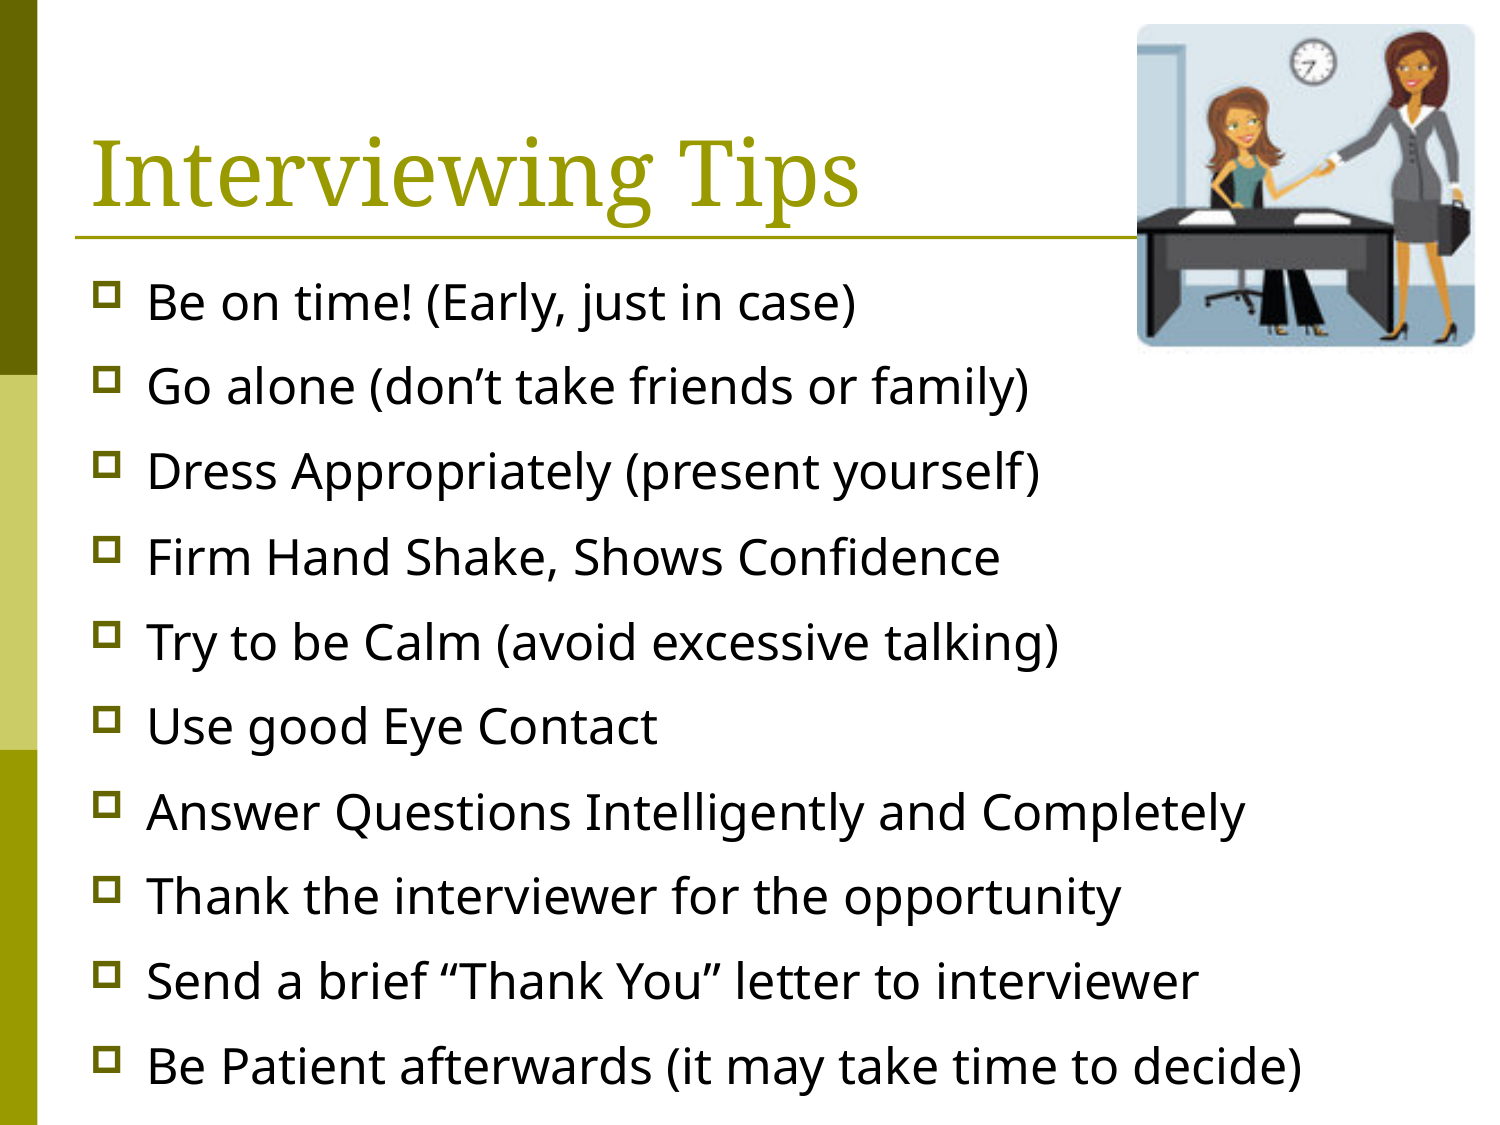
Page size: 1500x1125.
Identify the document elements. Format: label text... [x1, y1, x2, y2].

title Interviewing Tips [74, 45, 1132, 233]
picture [1137, 24, 1480, 354]
list Be on time! (Early, just in case) Go alone (don’t take friends or family) Dress Appropriately (present yourself) Firm Hand Shake, Shows Confidence Try to be Calm (avoid excessive talking) Use good Eye Contact Answer Questions Intelligently and Completely Thank the interviewer for the opportunity Send a brief “Thank You” letter to interviewer Be Patient afterwards (it may take time to decide) [74, 262, 1476, 1006]
